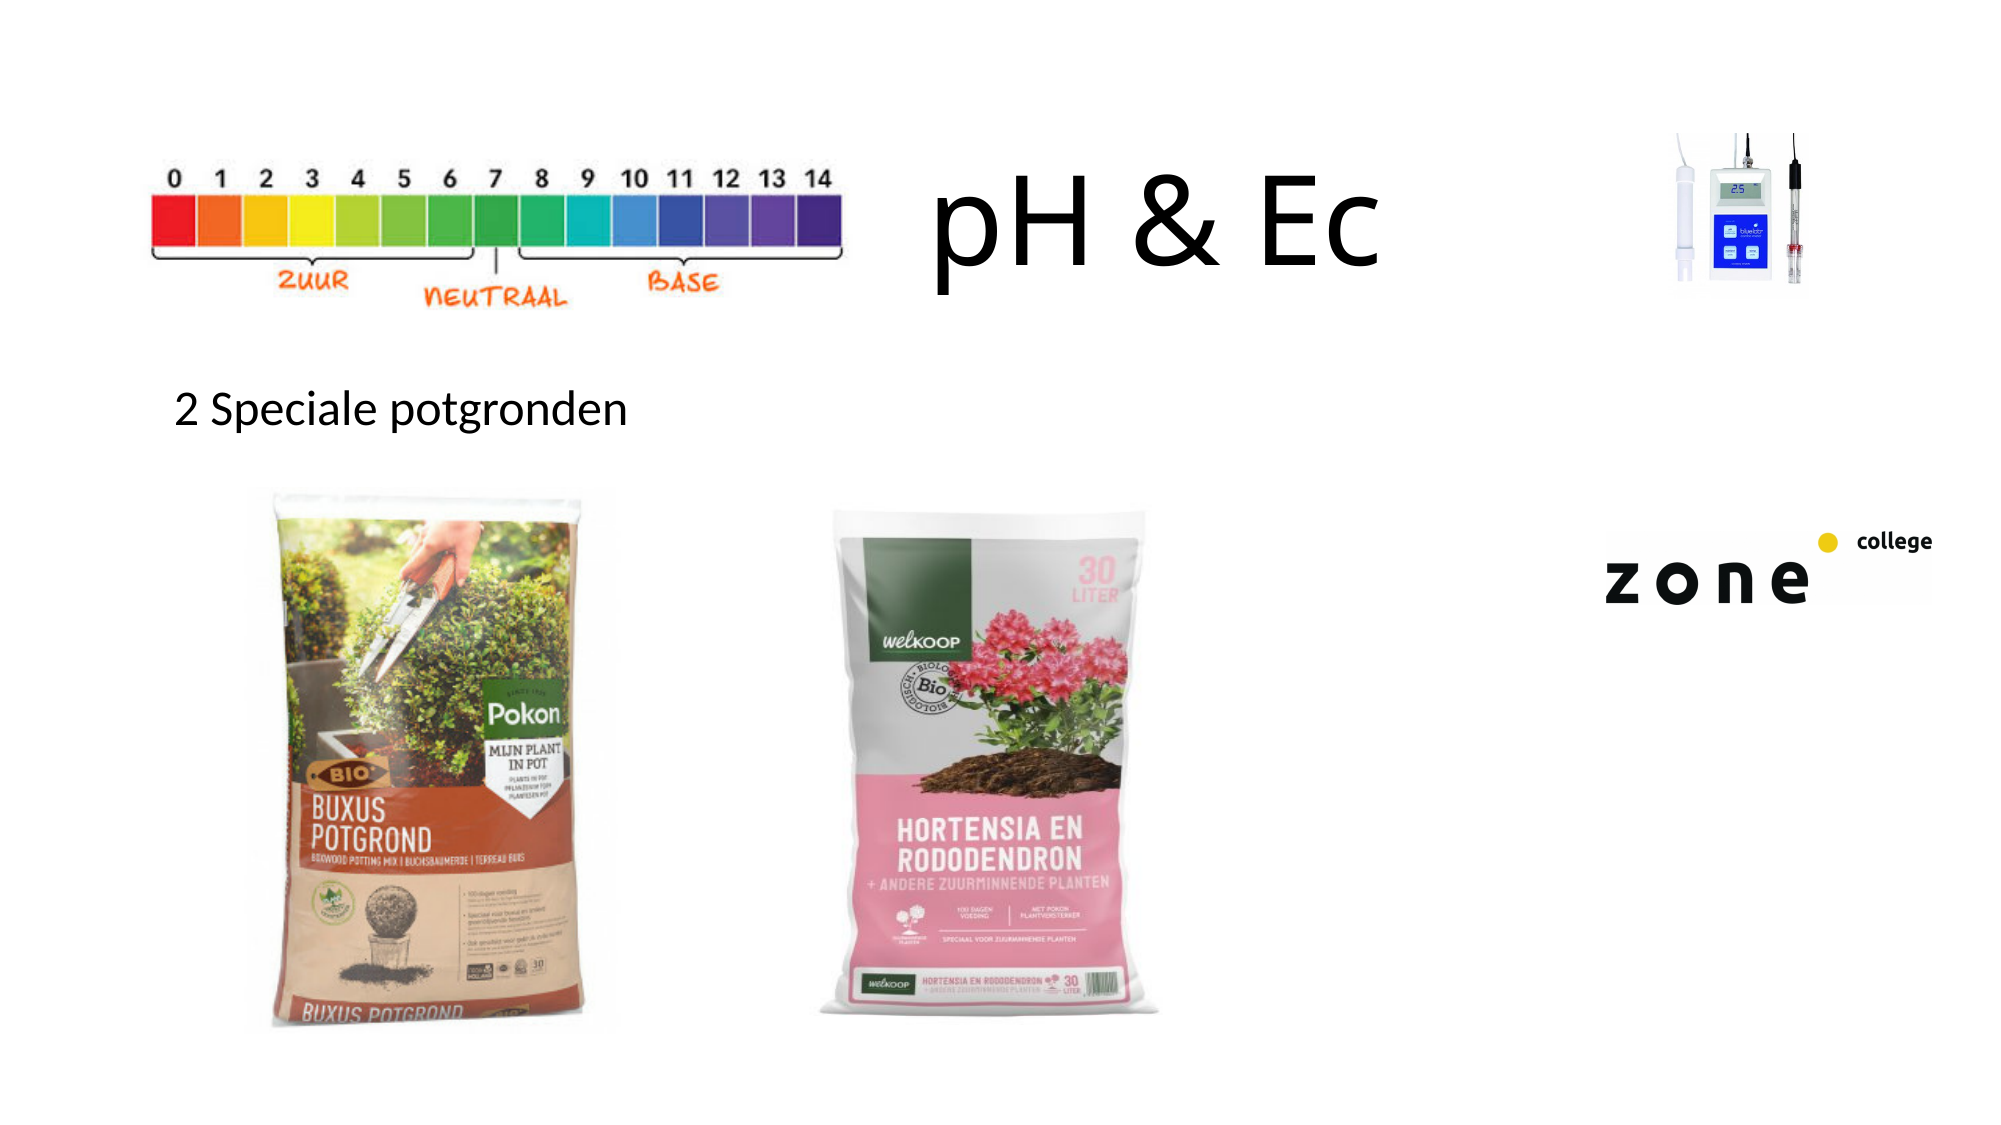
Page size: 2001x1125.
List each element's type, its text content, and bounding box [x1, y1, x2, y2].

picture [799, 494, 1180, 1034]
picture [1654, 133, 1821, 299]
picture [1606, 531, 1932, 605]
picture [82, 487, 783, 1034]
text_box 2 Speciale potgronden [159, 368, 1406, 443]
picture [136, 147, 860, 318]
text_box pH & Ec [912, 133, 1399, 298]
